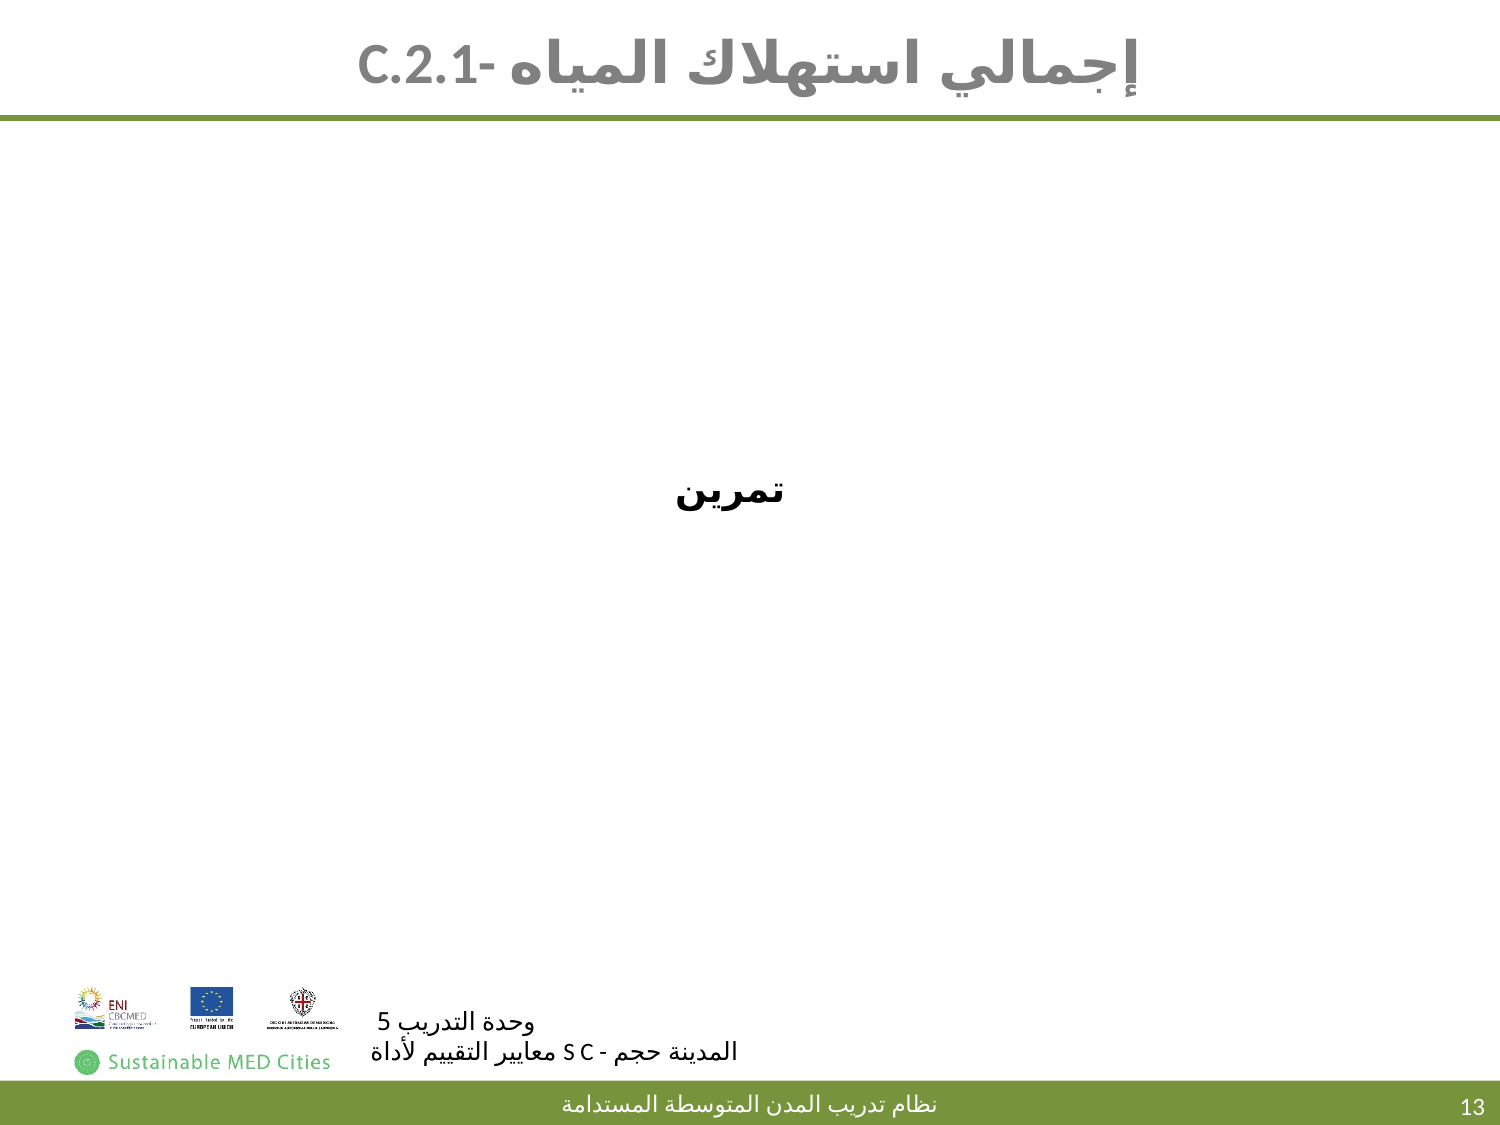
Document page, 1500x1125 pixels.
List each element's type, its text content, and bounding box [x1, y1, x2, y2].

list تمرين [43, 262, 1425, 944]
title C.2.1- إجمالي استهلاك المياه [0, 0, 1500, 121]
slide_number 13 [1149, 1086, 1500, 1125]
picture [62, 978, 356, 1080]
